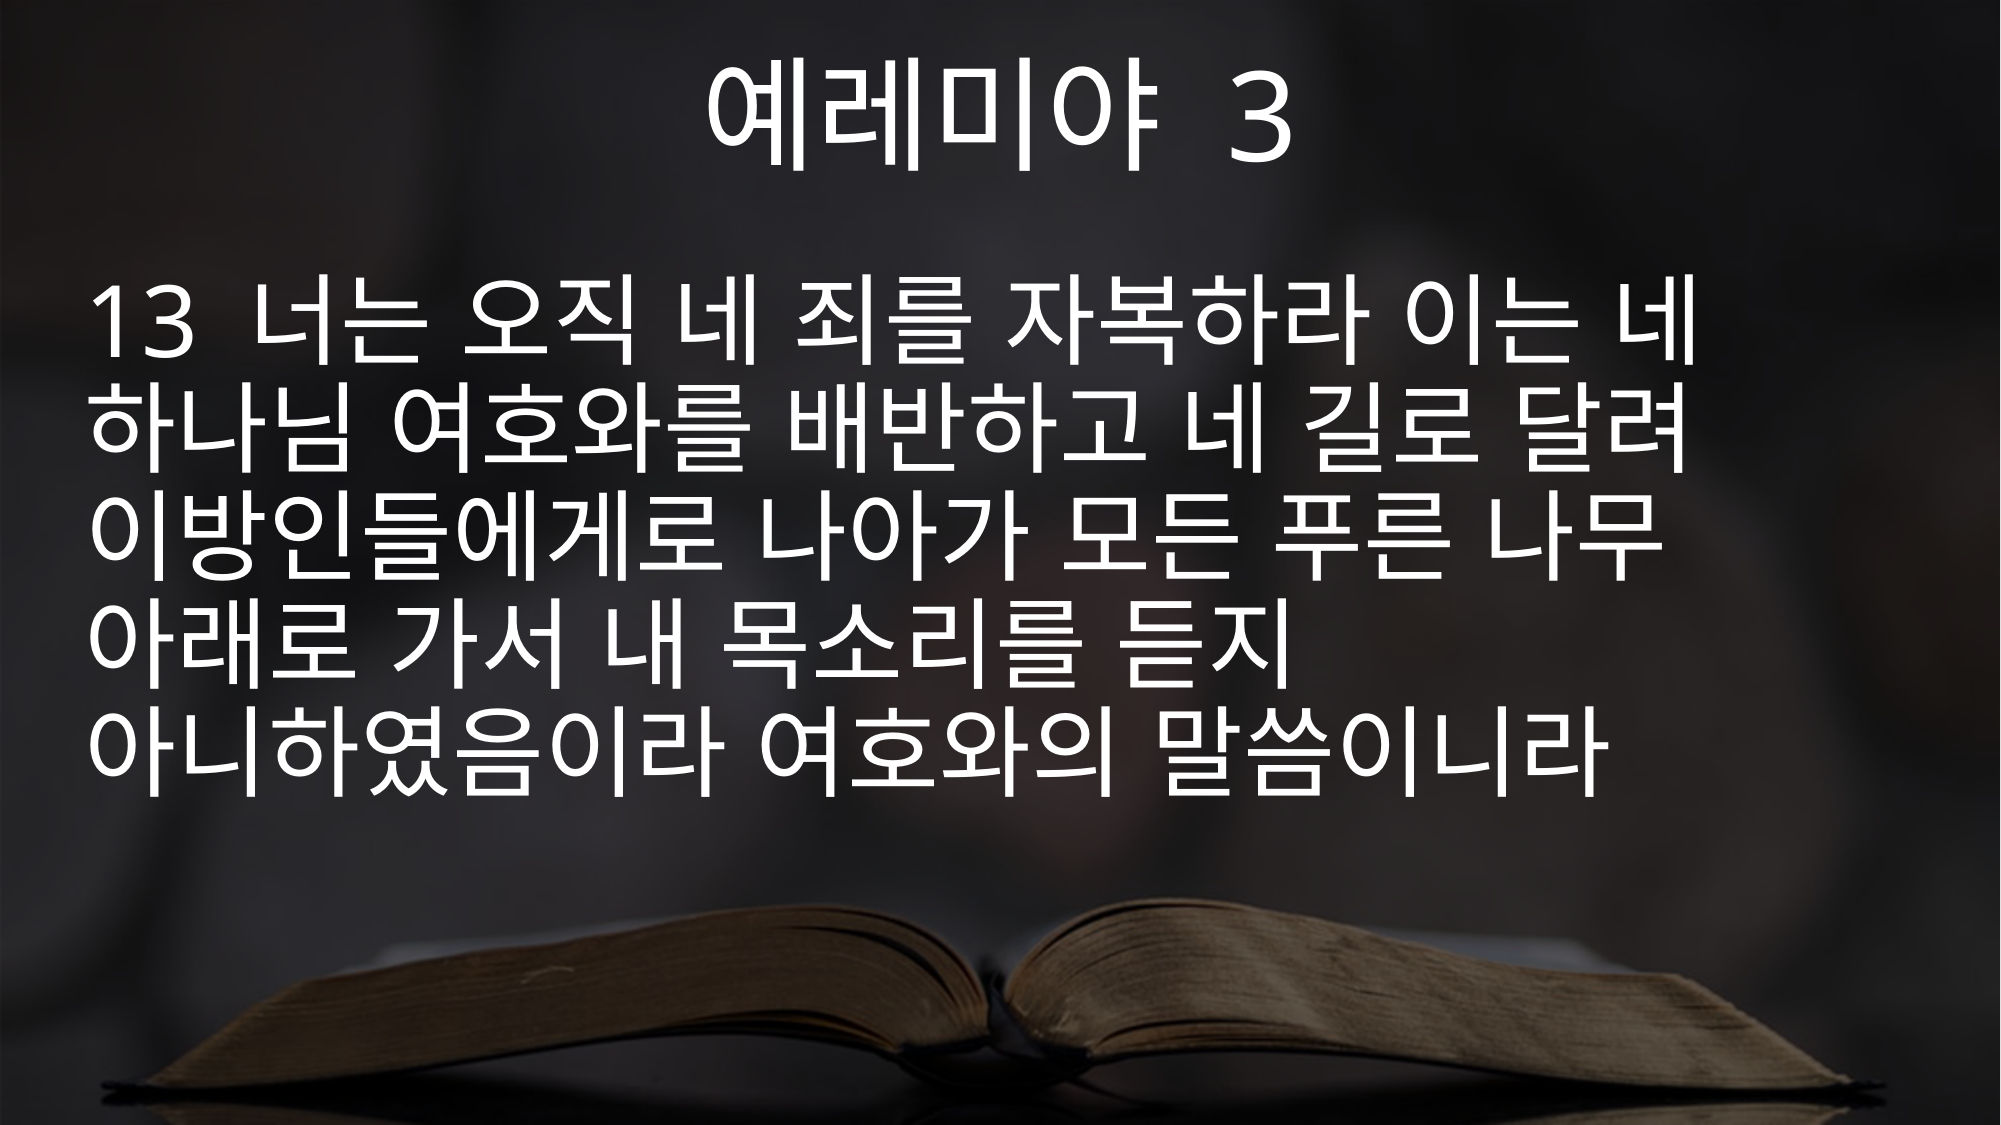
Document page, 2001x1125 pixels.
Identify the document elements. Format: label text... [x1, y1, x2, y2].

picture [0, 0, 2001, 1125]
footer 예레미야 3 [0, 32, 2000, 192]
list 13 너는 오직 네 죄를 자복하라 이는 네 하나님 여호와를 배반하고 네 길로 달려 이방인들에게로 나아가 모든 푸른 나무 아래로 가서 내 목소리를 듣지 아니하였음이라 여호와의 말씀이니라 [69, 263, 1953, 423]
